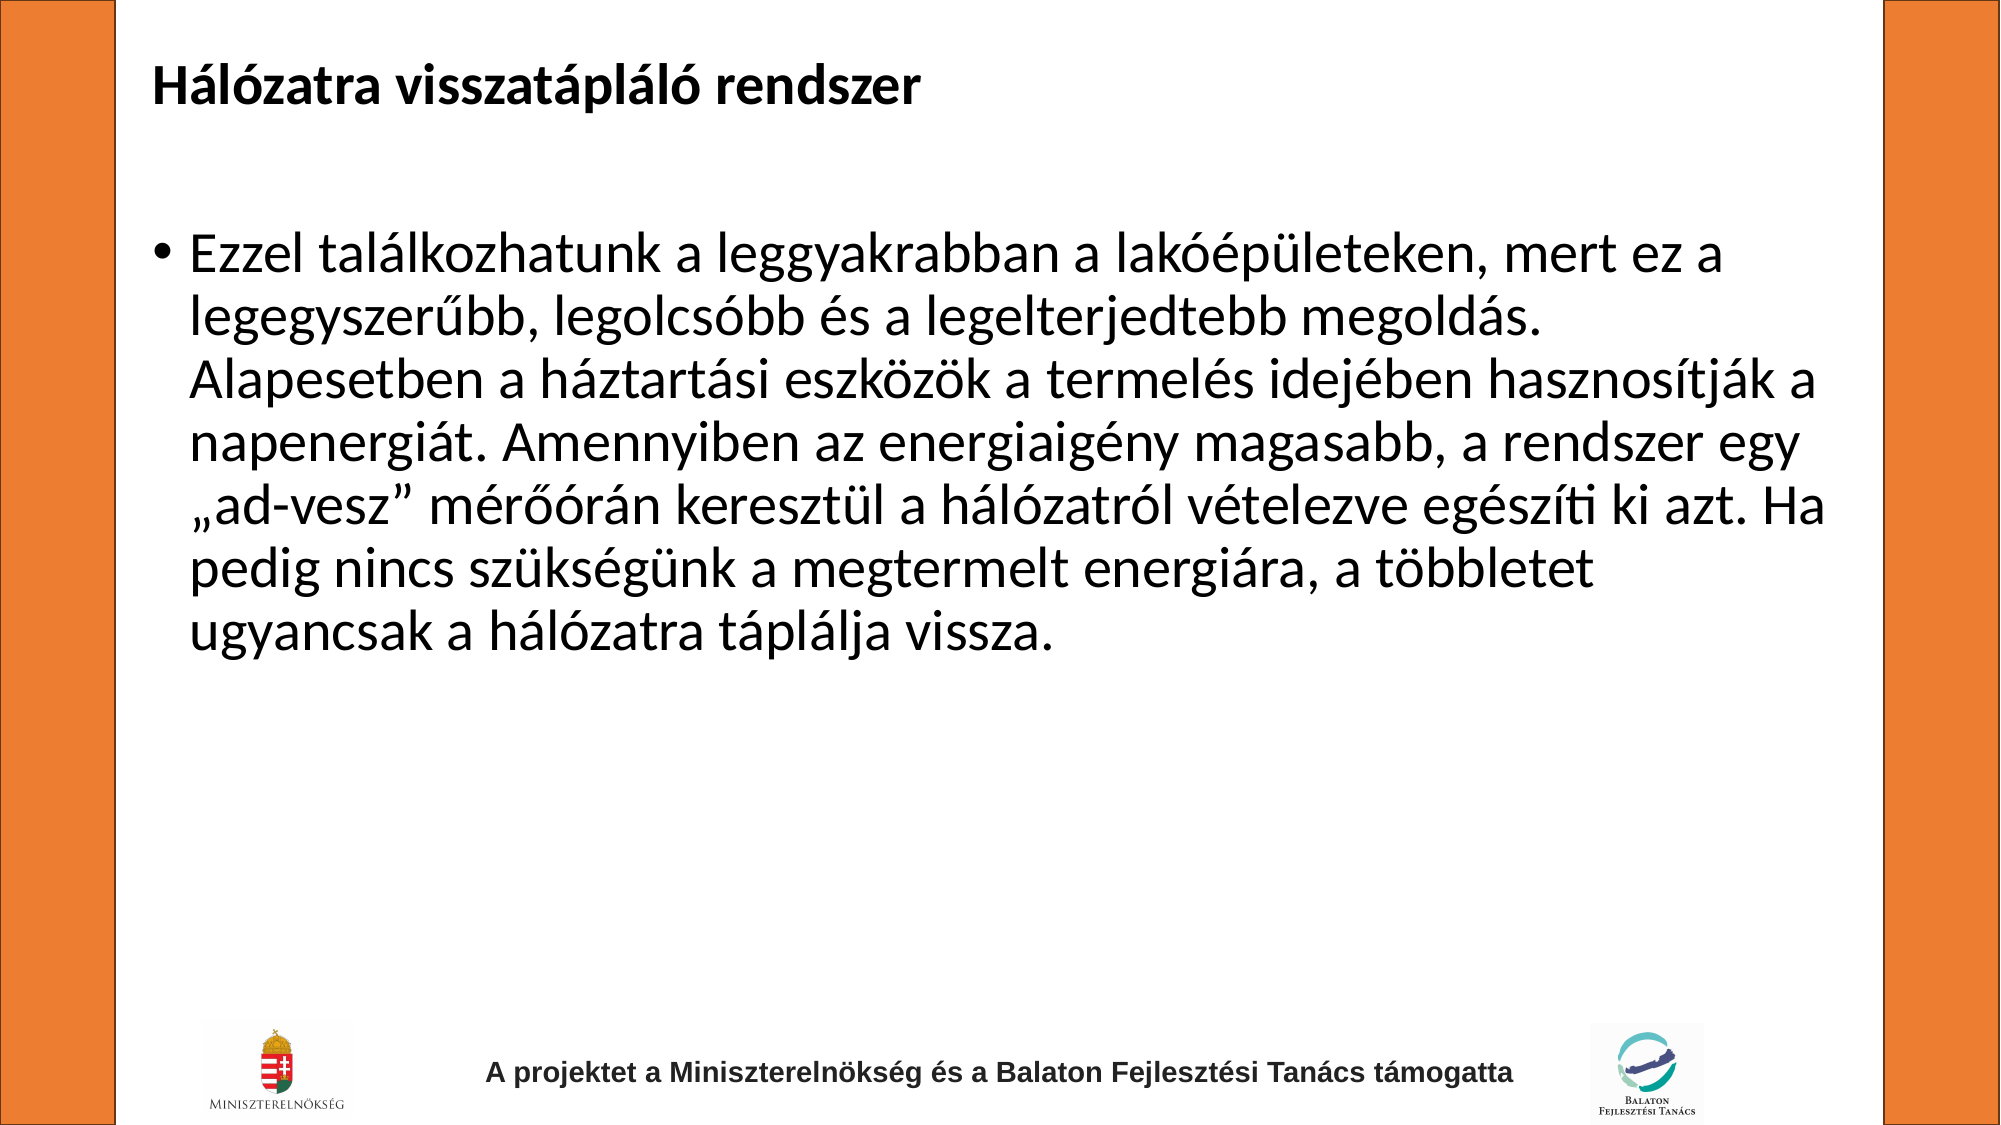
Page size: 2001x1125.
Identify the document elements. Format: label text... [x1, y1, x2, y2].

picture [201, 1018, 353, 1119]
picture [1590, 1023, 1704, 1125]
list Hálózatra visszatápláló rendszer Ezzel találkozhatunk a leggyakrabban a lakóépületeken, mert ez a legegyszerűbb, legolcsóbb és a legelterjedtebb megoldás. Alapesetben a háztartási eszközök a termelés idejében hasznosítják a napenergiát. Amennyiben az energiaigény magasabb, a rendszer egy „ad-vesz” mérőórán keresztül a hálózatról vételezve egészíti ki azt. Ha pedig nincs szükségünk a megtermelt energiára, a többletet ugyancsak a hálózatra táplálja vissza. [137, 47, 1863, 1014]
